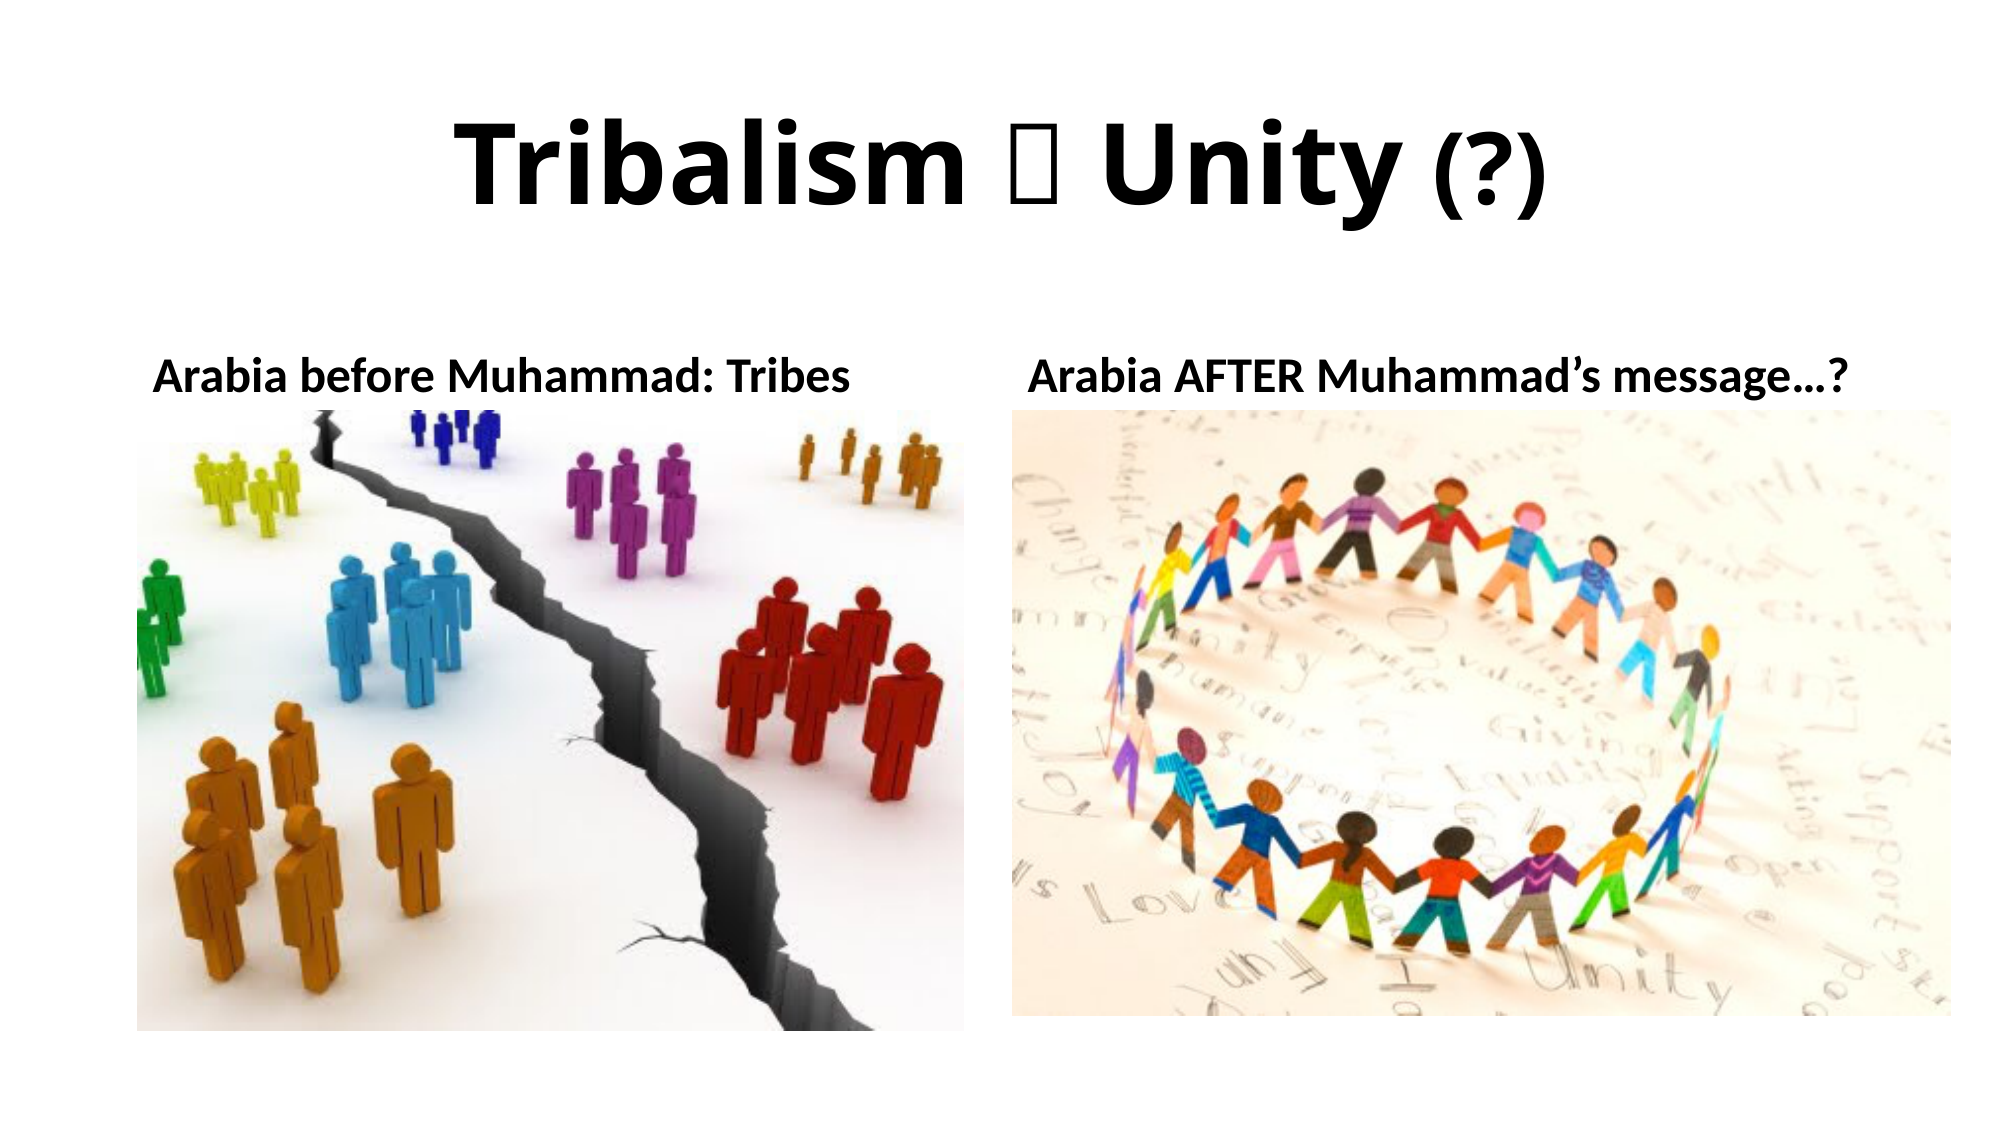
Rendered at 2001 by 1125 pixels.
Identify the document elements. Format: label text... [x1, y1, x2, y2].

title Tribalism  Unity (?) [137, 59, 1863, 278]
list Arabia before Muhammad: Tribes [137, 275, 984, 411]
list Arabia AFTER Muhammad’s message…? [1012, 275, 1912, 410]
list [137, 410, 964, 1031]
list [1012, 410, 1951, 1016]
